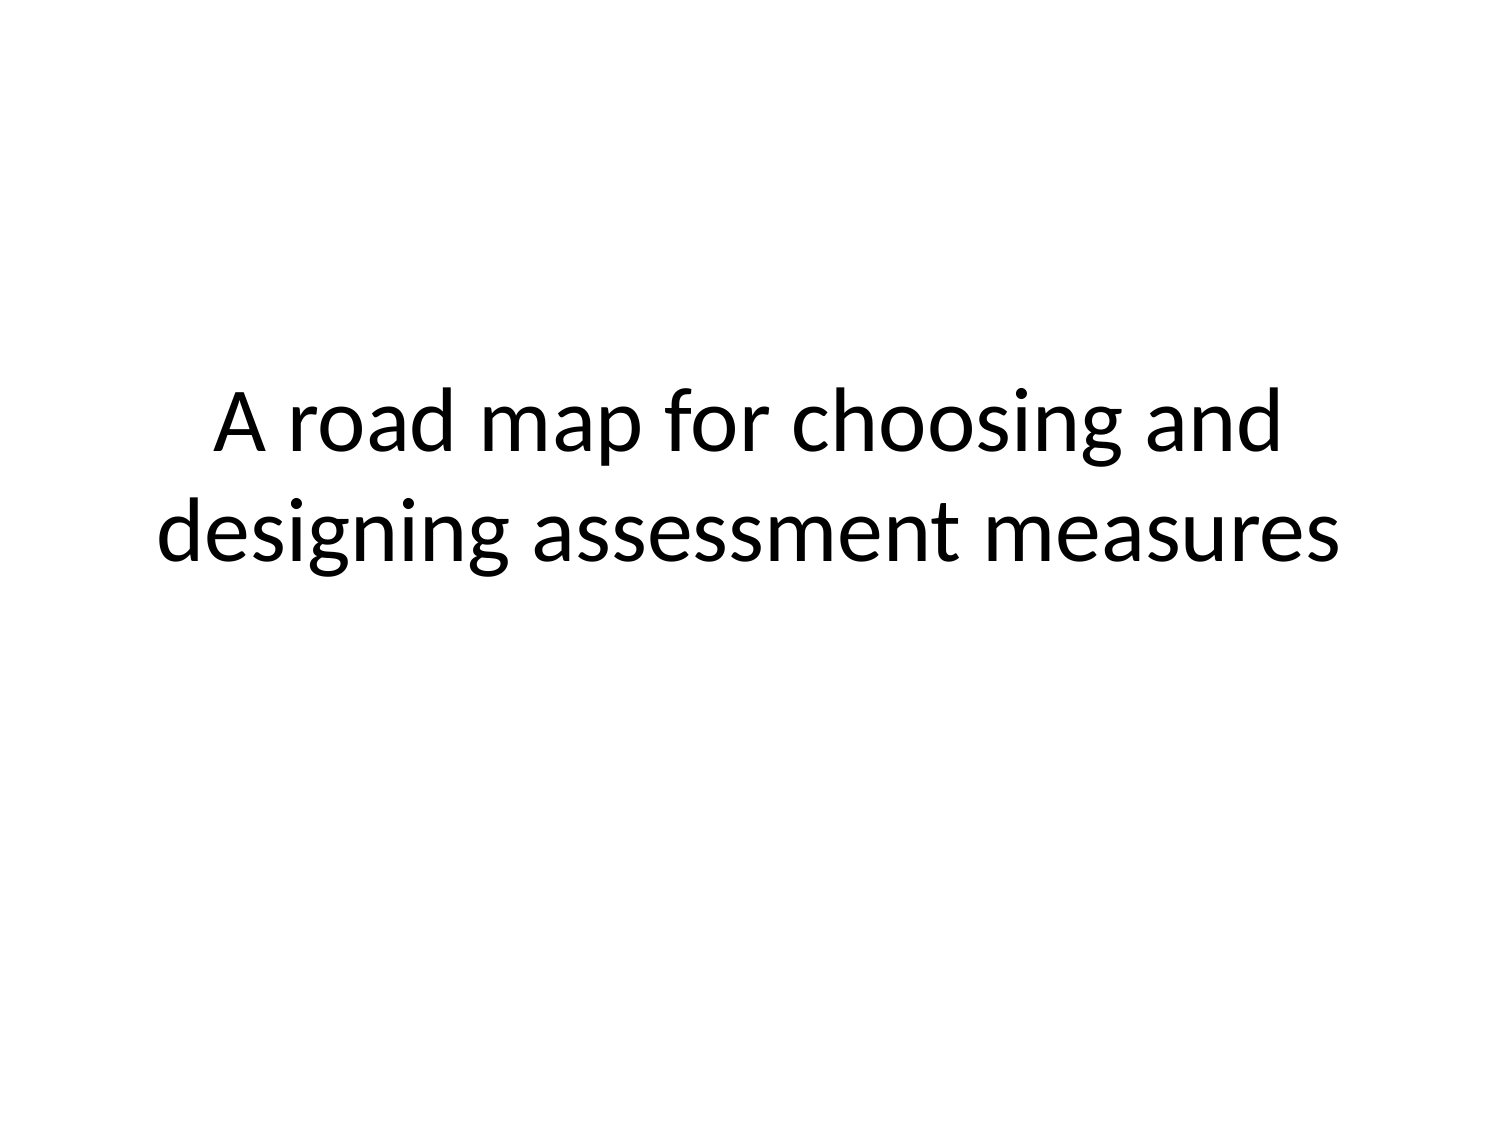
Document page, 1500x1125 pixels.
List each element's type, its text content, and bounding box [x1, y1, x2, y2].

title A road map for choosing and designing assessment measures [112, 349, 1388, 591]
